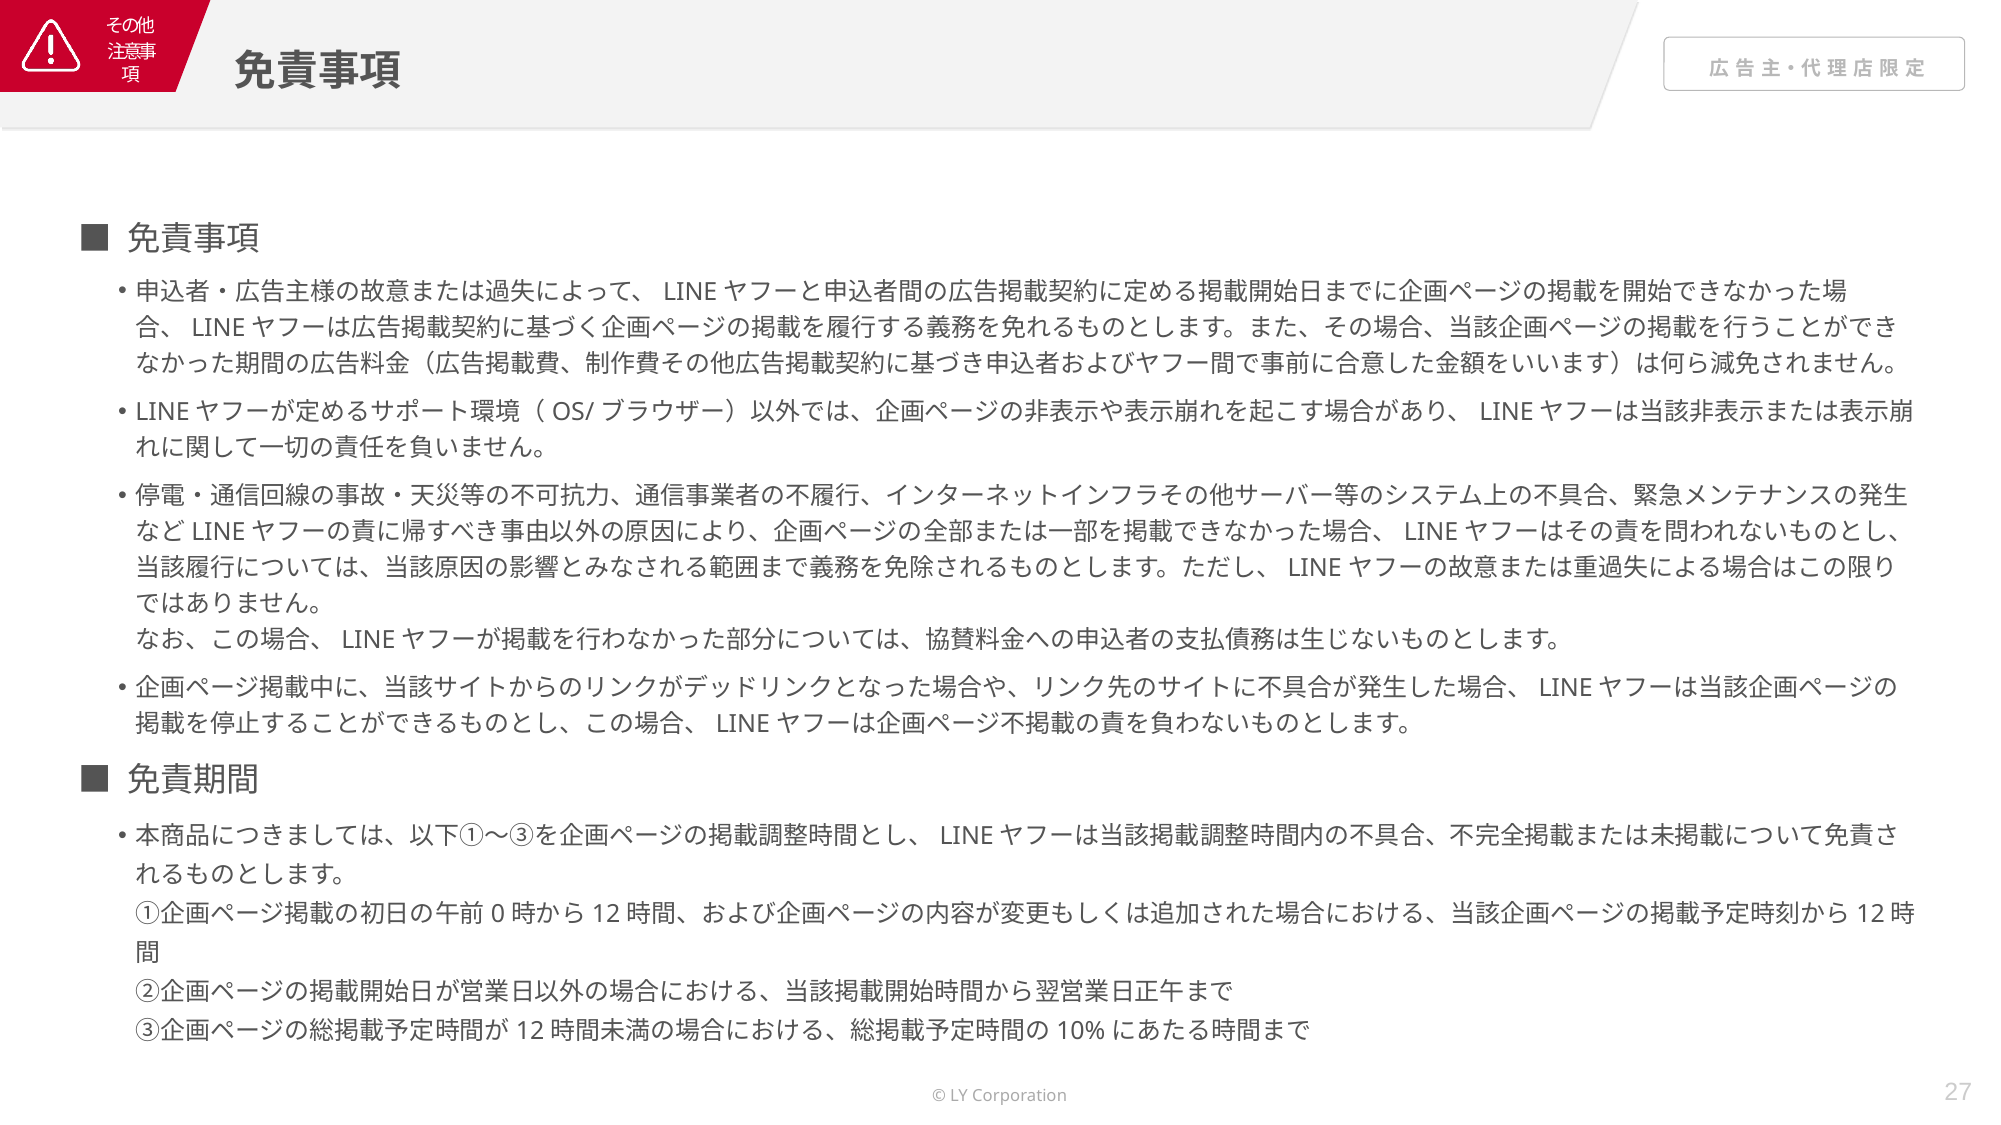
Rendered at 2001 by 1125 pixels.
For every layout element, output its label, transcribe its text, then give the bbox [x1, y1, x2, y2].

list その他 注意事項 [98, 12, 170, 81]
picture [16, 12, 84, 80]
list 免責事項 [234, 41, 1570, 97]
text_box ■ 免責事項 申込者・広告主様の故意または過失によって、LINEヤフーと申込者間の広告掲載契約に定める掲載開始日までに企画ページの掲載を開始できなかった場合、LINEヤフーは広告掲載契約に基づく企画ページの掲載を履行する義務を免れるものとします。また、その場合、当該企画ページの掲載を行うことができなかった期間の広告料金（広告掲載費、制作費その他広告掲載契約に基づき申込者およびヤフー間で事前に合意した金額をいいます）は何ら減免されません。 LINEヤフーが定めるサポート環境（OS/ブラウザー）以外では、企画ページの非表示や表示崩れを起こす場合があり、LINEヤフーは当該非表示または表示崩れに関して一切の責任を負いません。 停電・通信回線の事故・天災等の不可抗力、通信事業者の不履行、インターネットインフラその他サーバー等のシステム上の不具合、緊急メンテナンスの発生などLINEヤフーの責に帰すべき事由以外の原因により、企画ページの全部または一部を掲載できなかった場合、LINEヤフーはその責を問われないものとし、当該履行については、当該原因の影響とみなされる範囲まで義務を免除されるものとします。ただし、LINEヤフーの故意または重過失による場合はこの限りではありません。 なお、この場合、LINEヤフーが掲載を行わなかった部分については、協賛料金への申込者の支払債務は生じないものとします。 企画ページ掲載中に、当該サイトからのリンクがデッドリンクとなった場合や、リンク先のサイトに不具合が発生した場合、LINEヤフーは当該企画ページの掲載を停止することができるものとし、この場合、LINEヤフーは企画ページ不掲載の責を負わないものとします。 ■ 免責期間 本商品につきましては、以下①～③を企画ページの掲載調整時間とし、LINEヤフーは当該掲載調整時間内の不具合、不完全掲載または未掲載について免責されるものとします。 ①企画ページ掲載の初日の午前0時から12時間、および企画ページの内容が変更もしくは追加された場合における、当該企画ページの掲載予定時刻から12時間 ②企画ページの掲載開始日が営業日以外の場合における、当該掲載開始時間から翌営業日正午まで ③企画ページの総掲載予定時間が12時間未満の場合における、総掲載予定時間の10%にあたる時間まで [78, 208, 1922, 1045]
